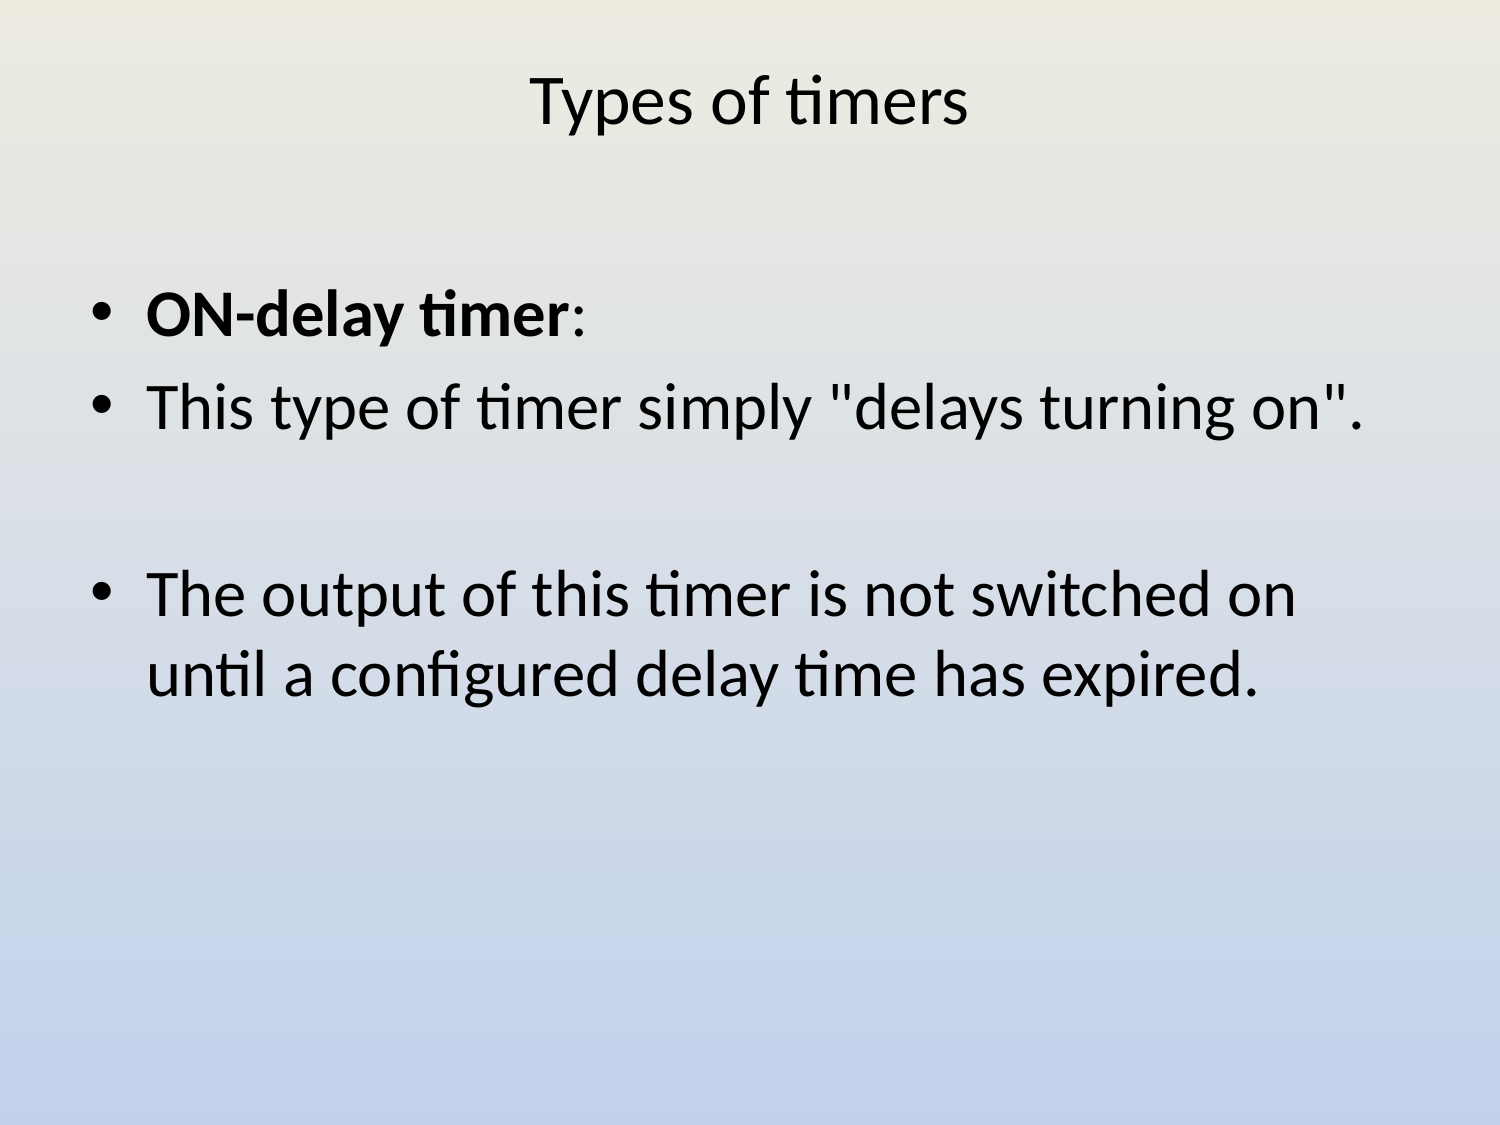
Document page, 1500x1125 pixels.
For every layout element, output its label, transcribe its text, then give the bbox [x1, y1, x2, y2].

list ON-delay timer: This type of timer simply "delays turning on". The output of this timer is not switched on until a configured delay time has expired. [75, 262, 1425, 1005]
title Types of timers [75, 45, 1425, 233]
